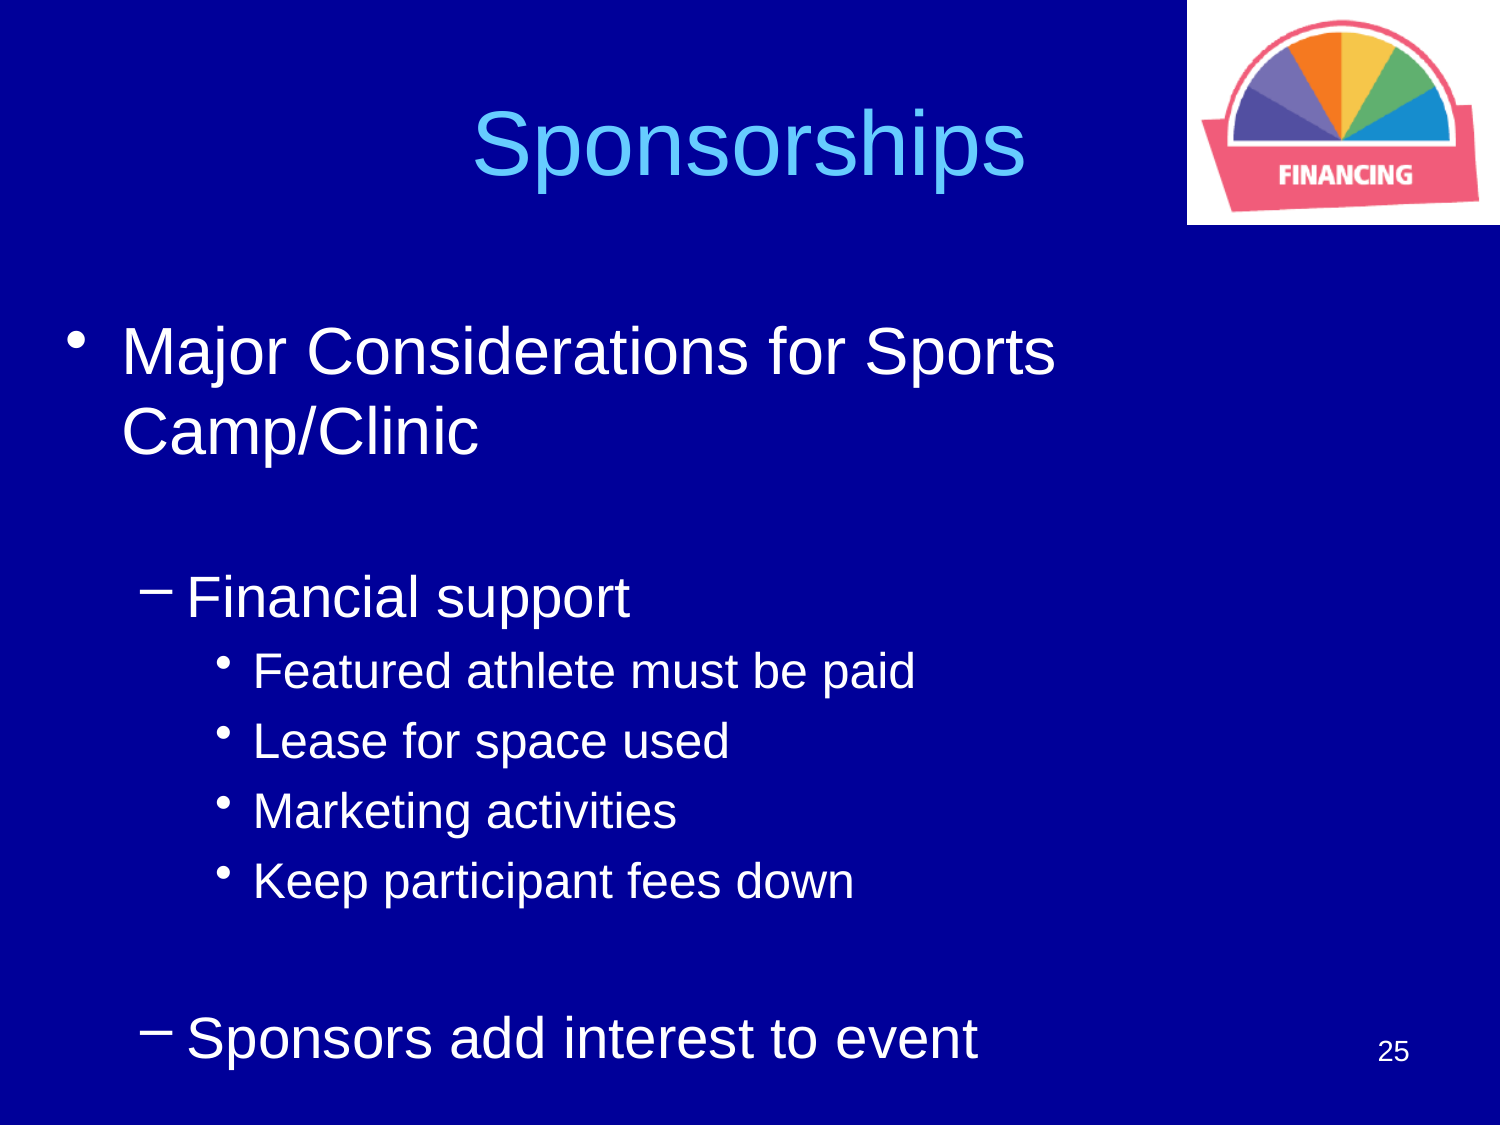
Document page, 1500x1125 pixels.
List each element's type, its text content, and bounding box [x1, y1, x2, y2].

list Major Considerations for Sports Camp/Clinic Financial support Featured athlete must be paid Lease for space used Marketing activities Keep participant fees down Sponsors add interest to event [49, 299, 1451, 988]
picture [1186, 0, 1500, 226]
title Sponsorships [74, 44, 1186, 233]
slide_number 25 [1074, 1024, 1425, 1103]
